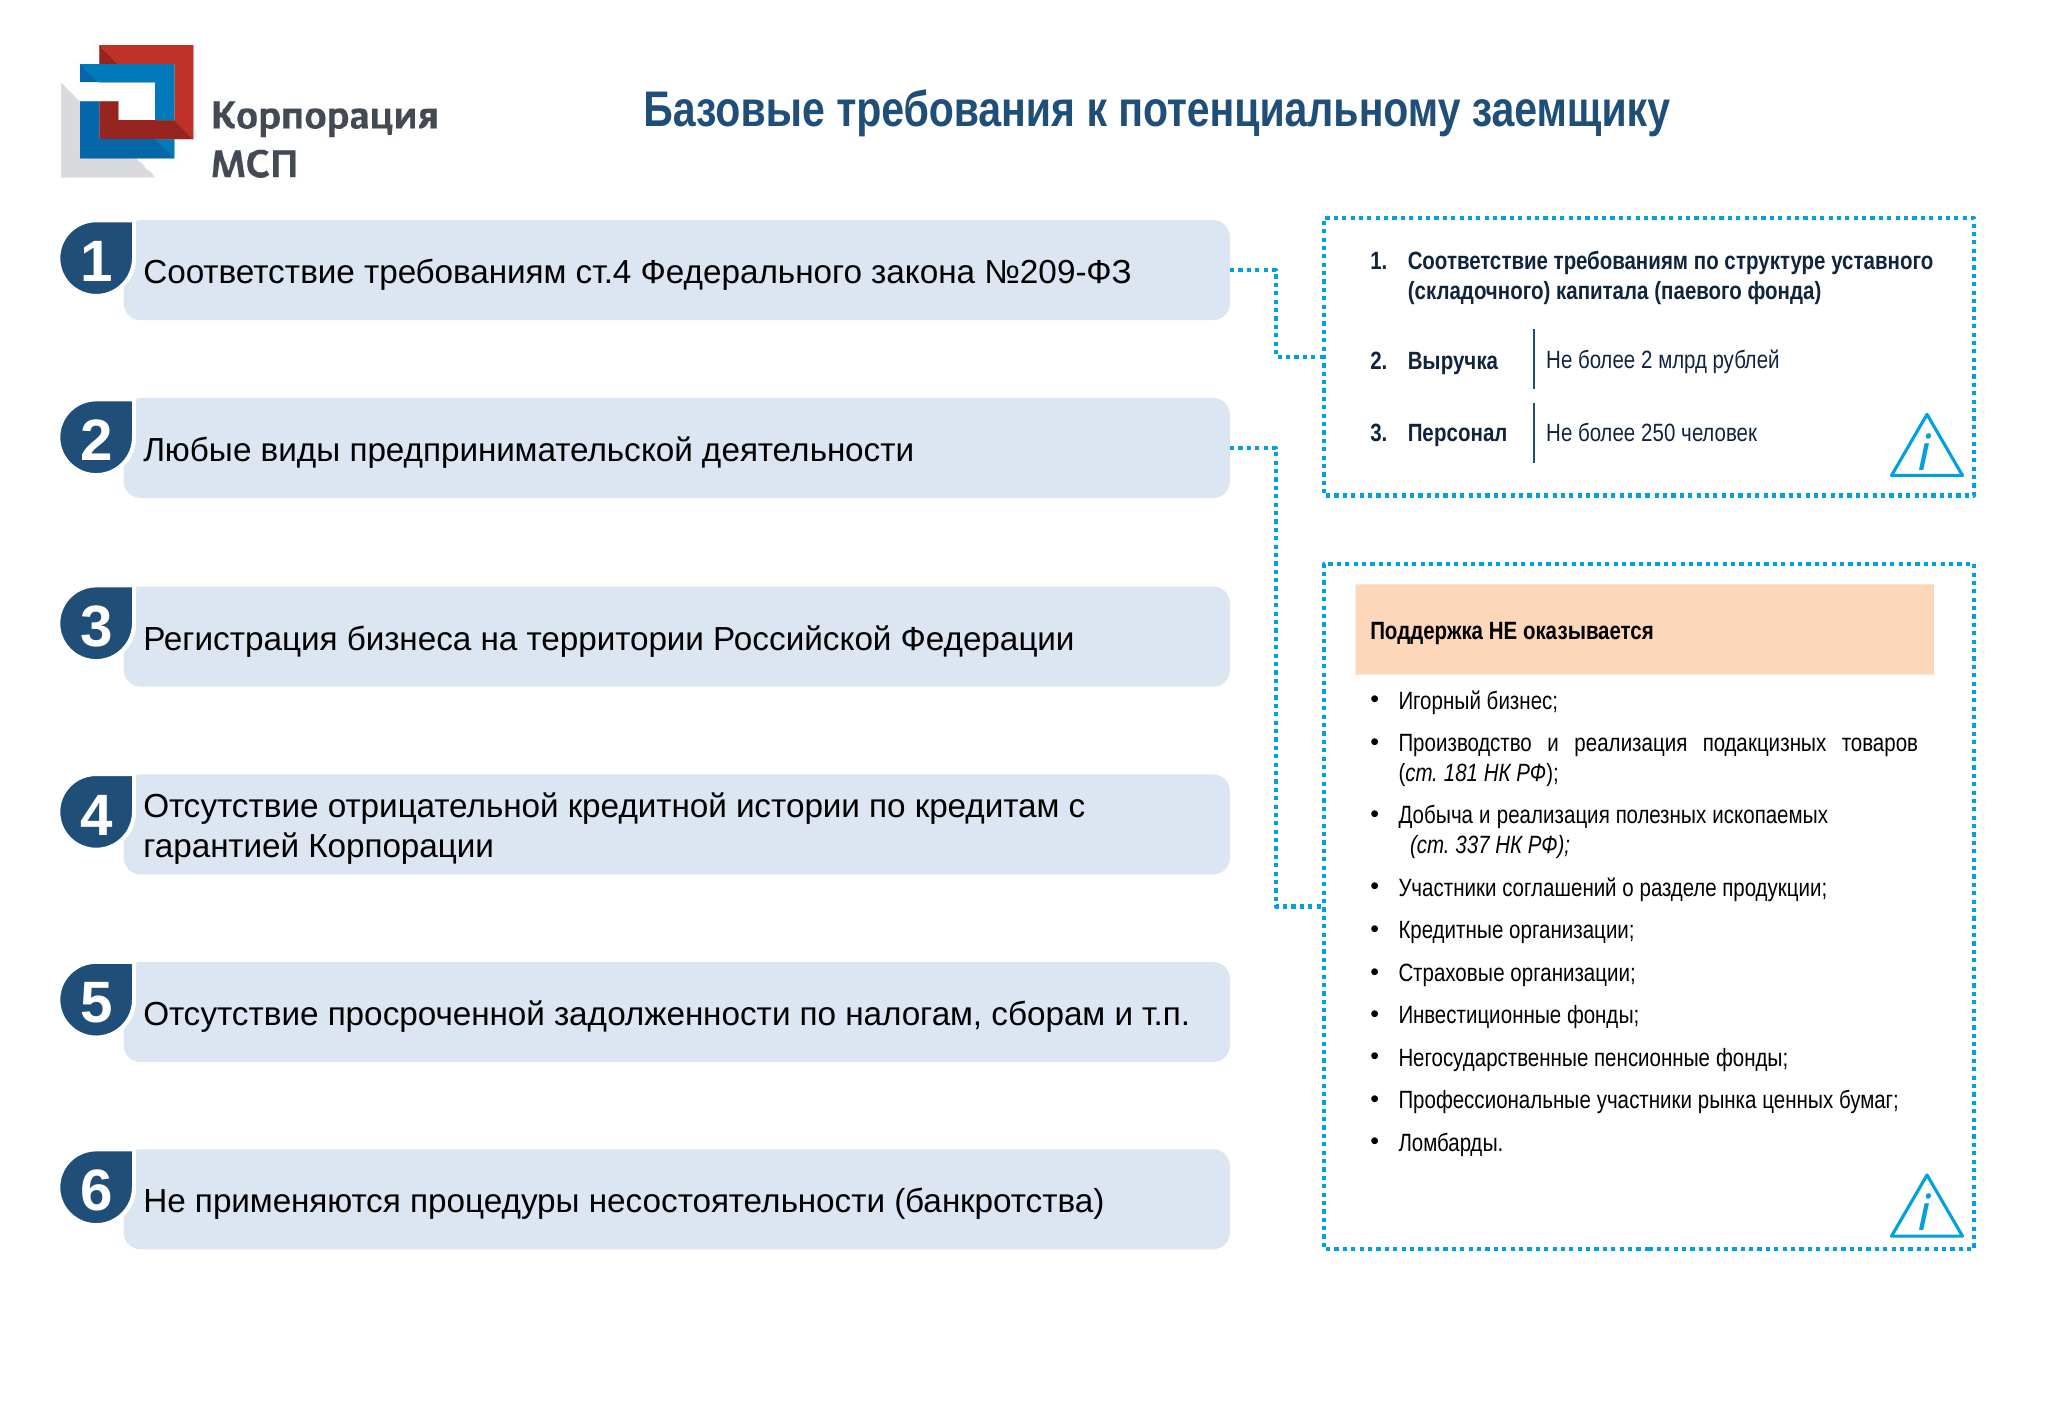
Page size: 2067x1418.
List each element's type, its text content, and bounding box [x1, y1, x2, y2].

text_box Поддержка НЕ оказывается [1355, 584, 1934, 675]
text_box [1229, 447, 1325, 907]
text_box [57, 961, 1231, 1063]
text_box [57, 1149, 1231, 1250]
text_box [1891, 412, 1963, 489]
title Базовые требования к потенциальному заемщику [628, 48, 2067, 164]
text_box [1229, 269, 1325, 357]
text_box [1324, 217, 1974, 496]
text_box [57, 585, 1224, 687]
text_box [57, 397, 1231, 499]
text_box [57, 773, 1224, 875]
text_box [57, 219, 1231, 321]
text_box [1324, 563, 1974, 1250]
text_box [1891, 1173, 1963, 1250]
picture [16, 11, 463, 215]
